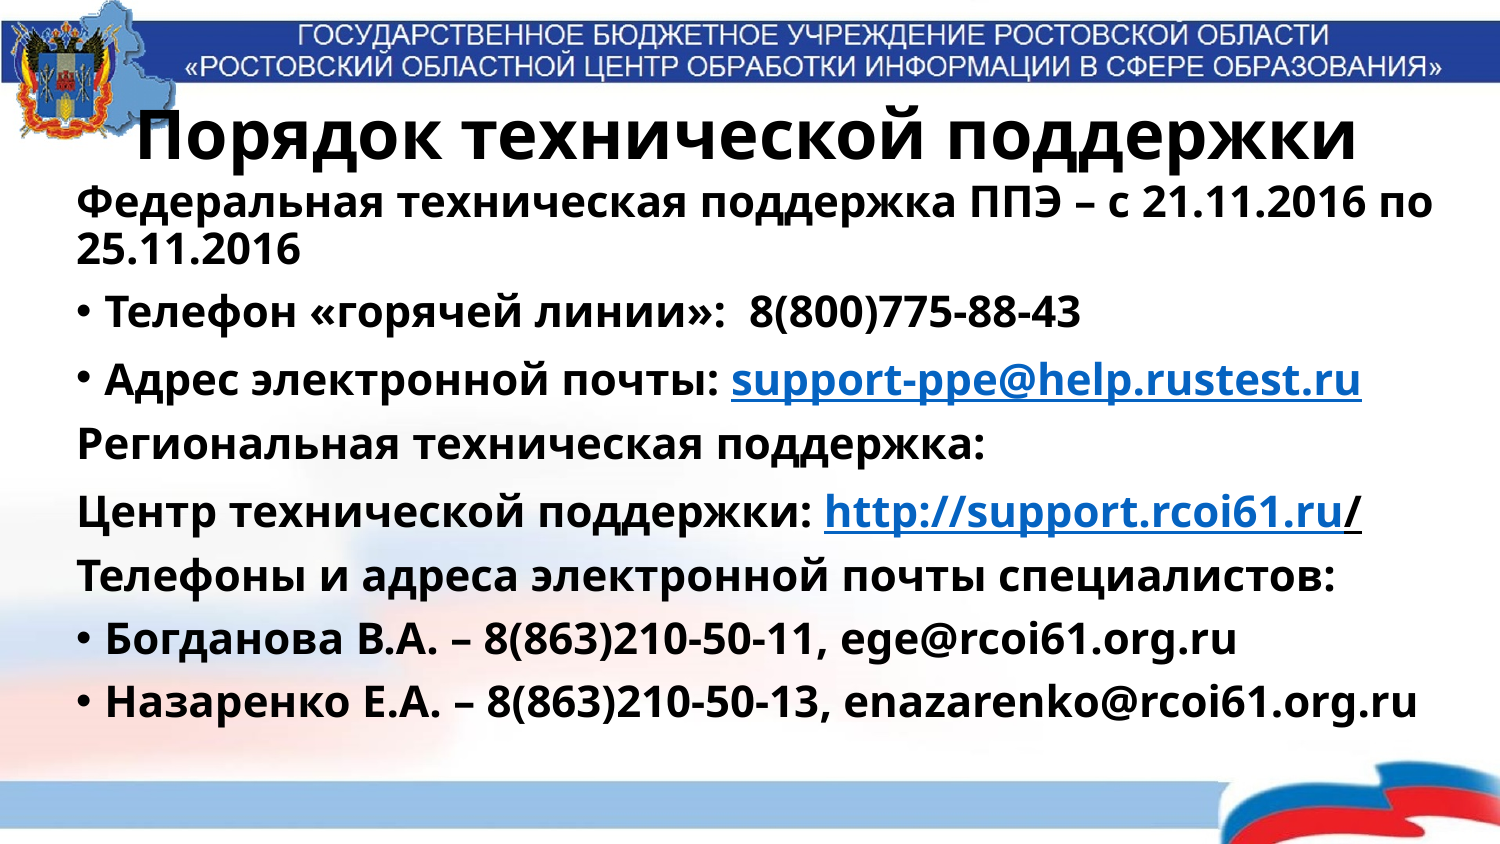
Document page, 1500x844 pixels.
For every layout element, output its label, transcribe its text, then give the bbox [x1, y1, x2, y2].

picture [0, 0, 1500, 844]
list Федеральная техническая поддержка ППЭ – с 21.11.2016 по 25.11.2016 Телефон «горячей линии»: 8(800)775-88-43 Адрес электронной почты: support-ppe@help.rustest.ru Региональная техническая поддержка: Центр технической поддержки: http://support.rcoi61.ru/ Телефоны и адреса электронной почты специалистов: Богданова В.А. – 8(863)210-50-11, ege@rcoi61.org.ru Назаренко Е.А. – 8(863)210-50-13, enazarenko@rcoi61.org.ru [64, 173, 1495, 800]
title Порядок технической поддержки [100, 55, 1395, 173]
